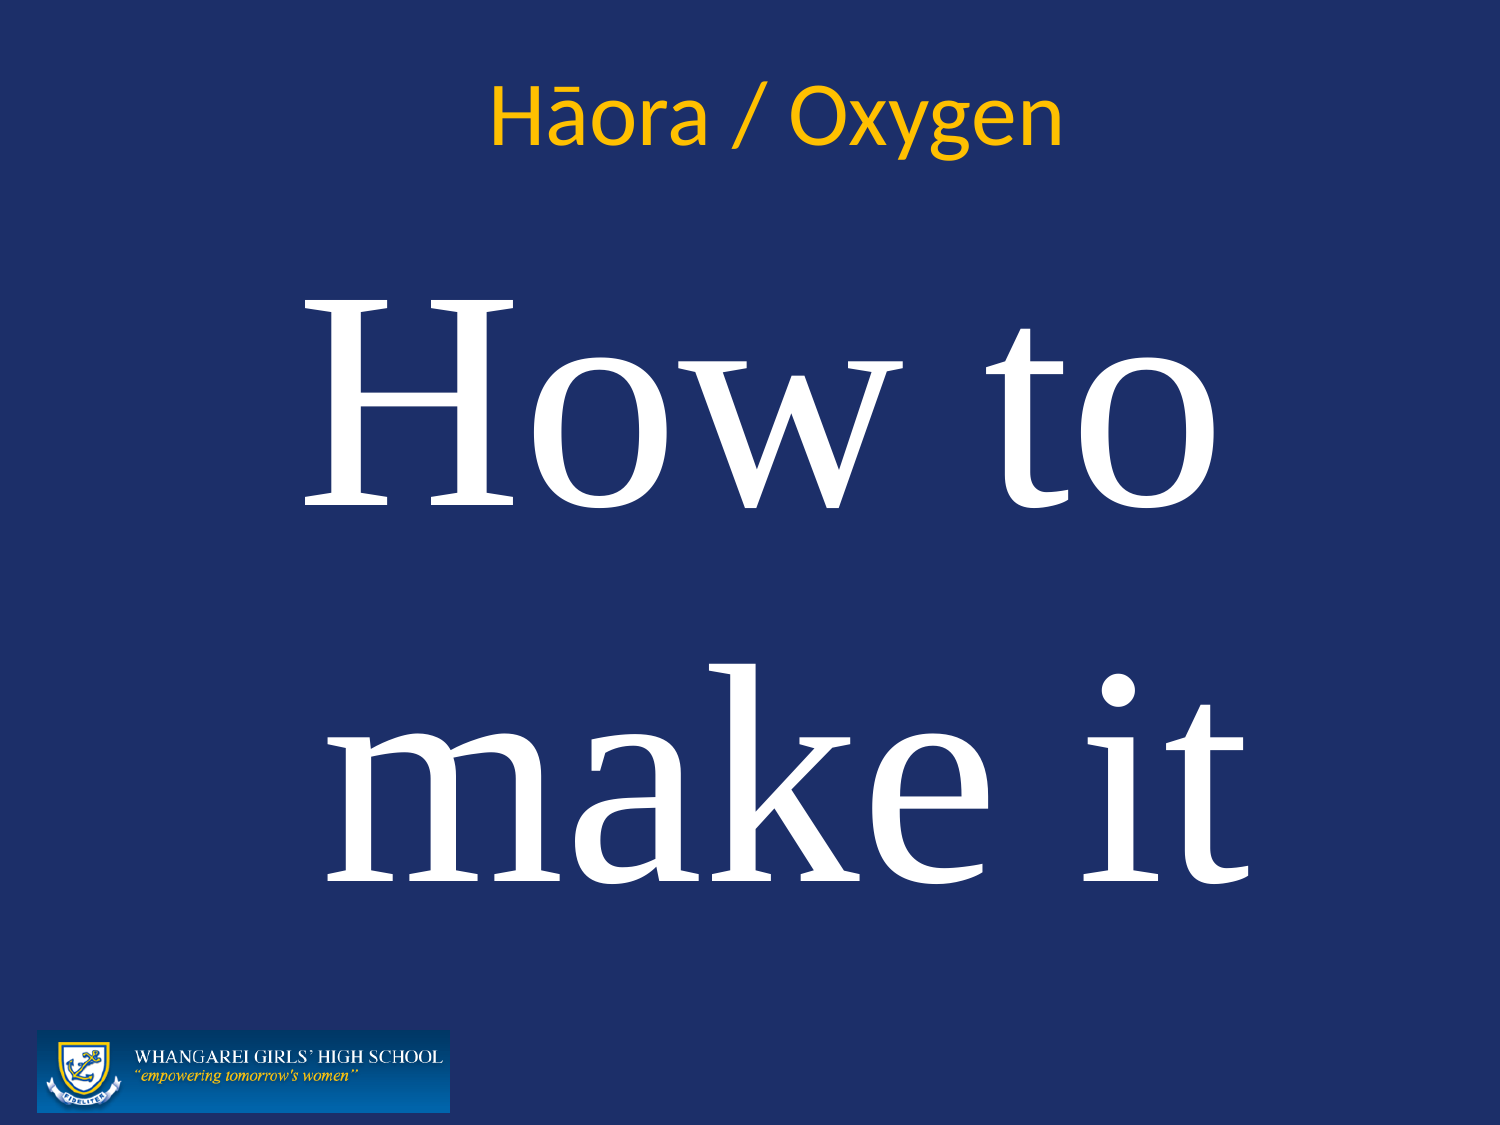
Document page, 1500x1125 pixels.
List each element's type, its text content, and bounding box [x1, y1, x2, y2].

title Hāora / Oxygen [171, 0, 1383, 218]
list How to make it [64, 184, 1459, 953]
picture [37, 1030, 451, 1113]
